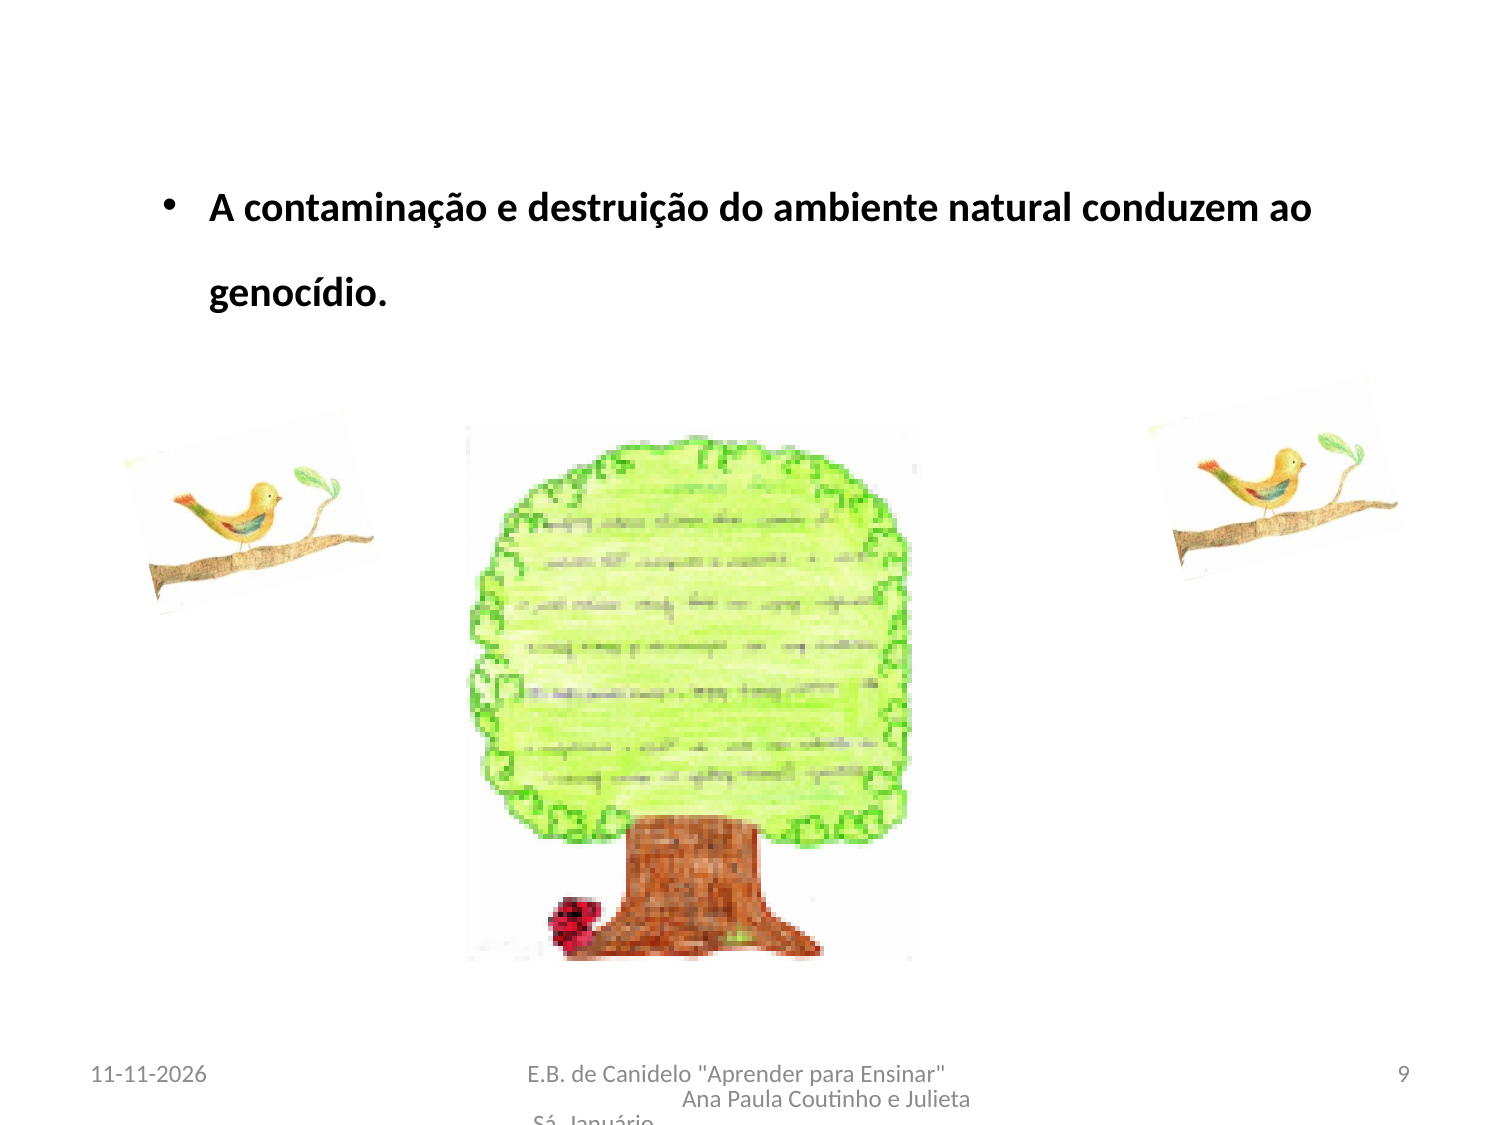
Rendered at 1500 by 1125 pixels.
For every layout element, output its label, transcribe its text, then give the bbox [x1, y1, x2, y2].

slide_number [75, 1042, 425, 1103]
text_box A contaminação e destruição do ambiente natural conduzem ao genocídio. [147, 137, 1376, 322]
picture [124, 408, 379, 614]
picture [1148, 374, 1403, 580]
footer E.B. de Canidelo "Aprender para Ensinar" Ana Paula Coutinho e Julieta Sá Januário [512, 1042, 988, 1103]
slide_number 9 [1074, 1042, 1425, 1103]
picture [466, 426, 922, 961]
